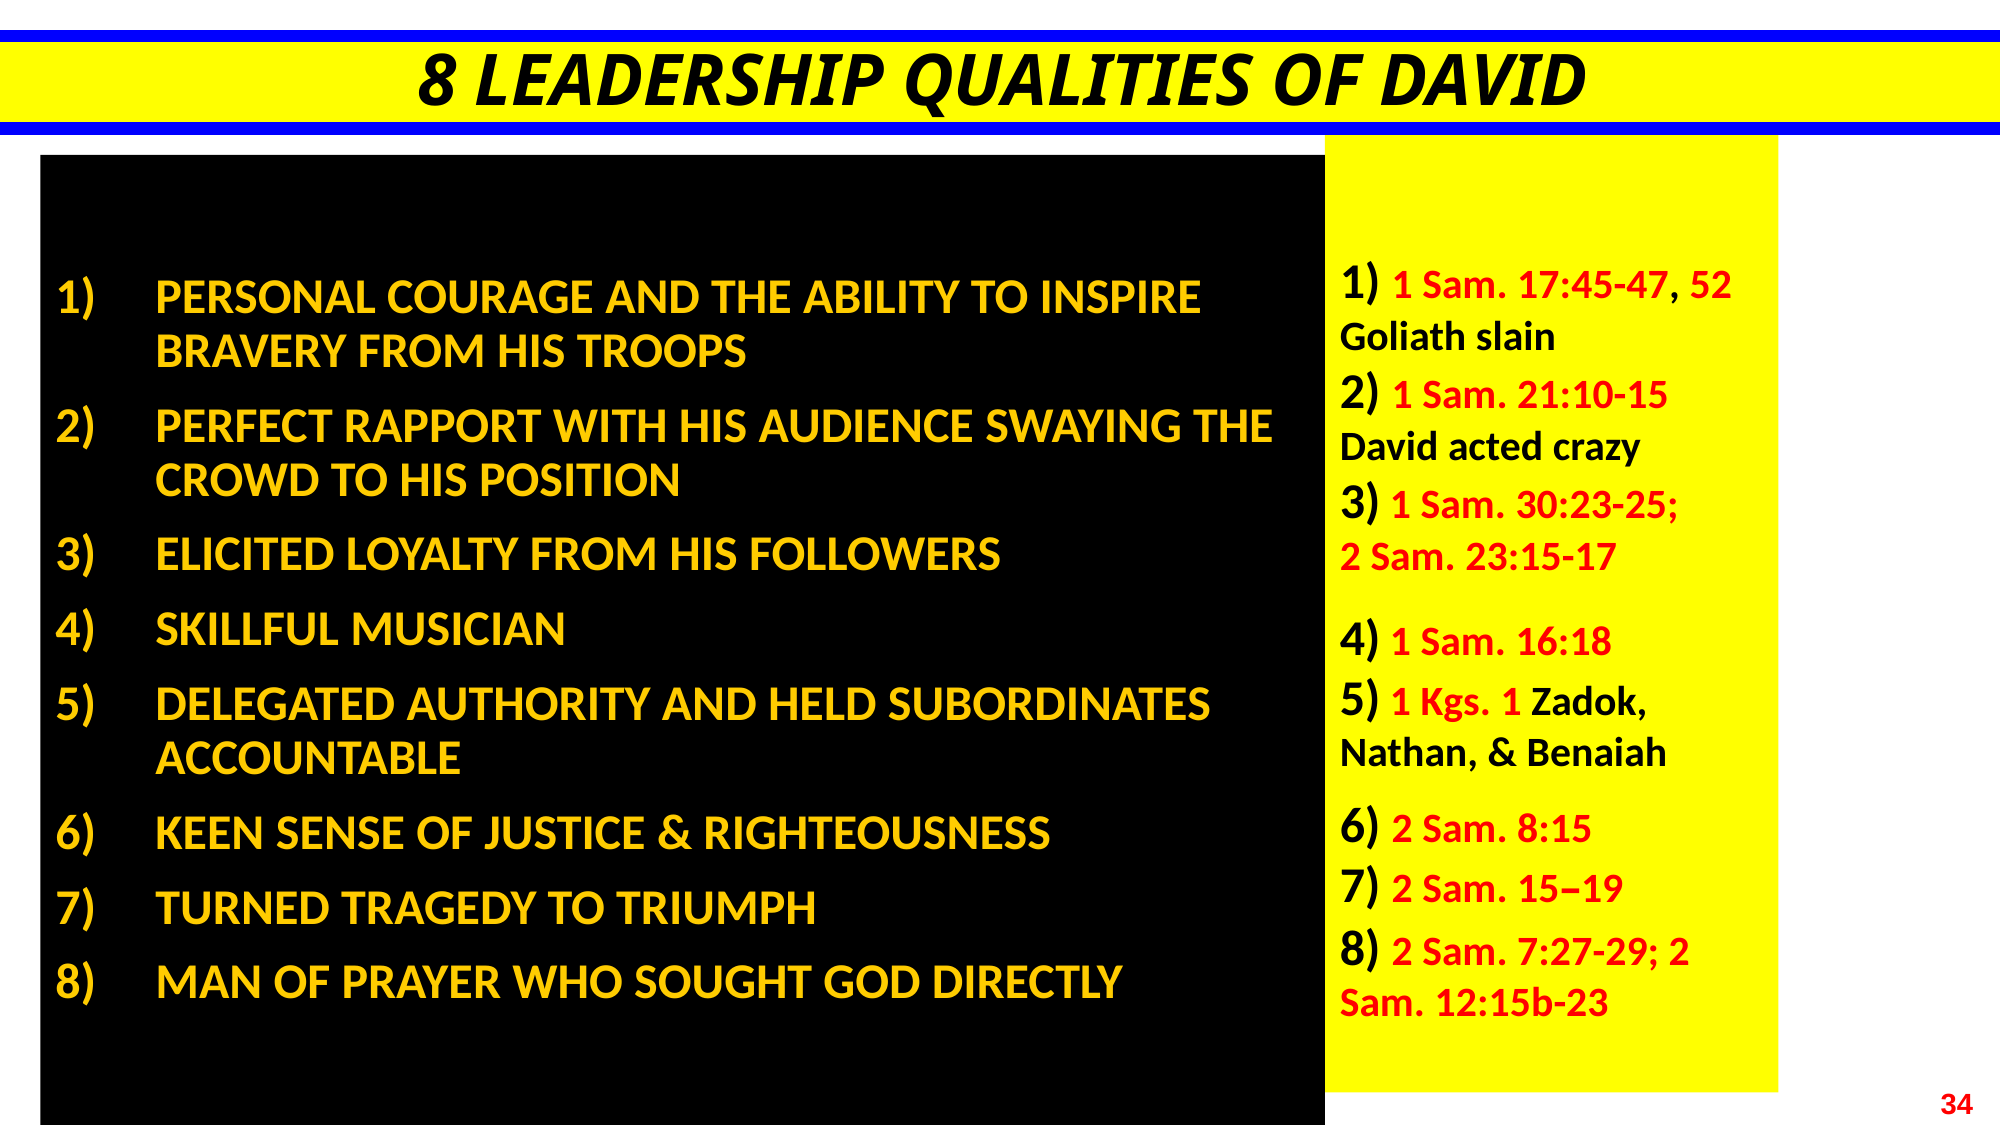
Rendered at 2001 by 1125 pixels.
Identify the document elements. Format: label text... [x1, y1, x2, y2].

list PERSONAL COURAGE AND THE ABILITY TO INSPIRE BRAVERY FROM HIS TROOPS PERFECT RAPPORT WITH HIS AUDIENCE SWAYING THE CROWD TO HIS POSITION ELICITED LOYALTY FROM HIS FOLLOWERS SKILLFUL MUSICIAN DELEGATED AUTHORITY AND HELD SUBORDINATES ACCOUNTABLE KEEN SENSE OF JUSTICE & RIGHTEOUSNESS TURNED TRAGEDY TO TRIUMPH MAN OF PRAYER WHO SOUGHT GOD DIRECTLY [40, 154, 1325, 1125]
slide_number 34 [1638, 1049, 1988, 1125]
text_box 1) 1 Sam. 17:45-47, 52 Goliath slain 2) 1 Sam. 21:10-15 David acted crazy 3) 1 Sam. 30:23-25; 2 Sam. 23:15-17 4) 1 Sam. 16:18 5) 1 Kgs. 1 Zadok, Nathan, & Benaiah 6) 2 Sam. 8:15 7) 2 Sam. 15–19 8) 2 Sam. 7:27-29; 2 Sam. 12:15b-23 [1324, 129, 1779, 1093]
title 8 LEADERSHIP QUALITIES OF DAVID [0, 36, 2000, 129]
